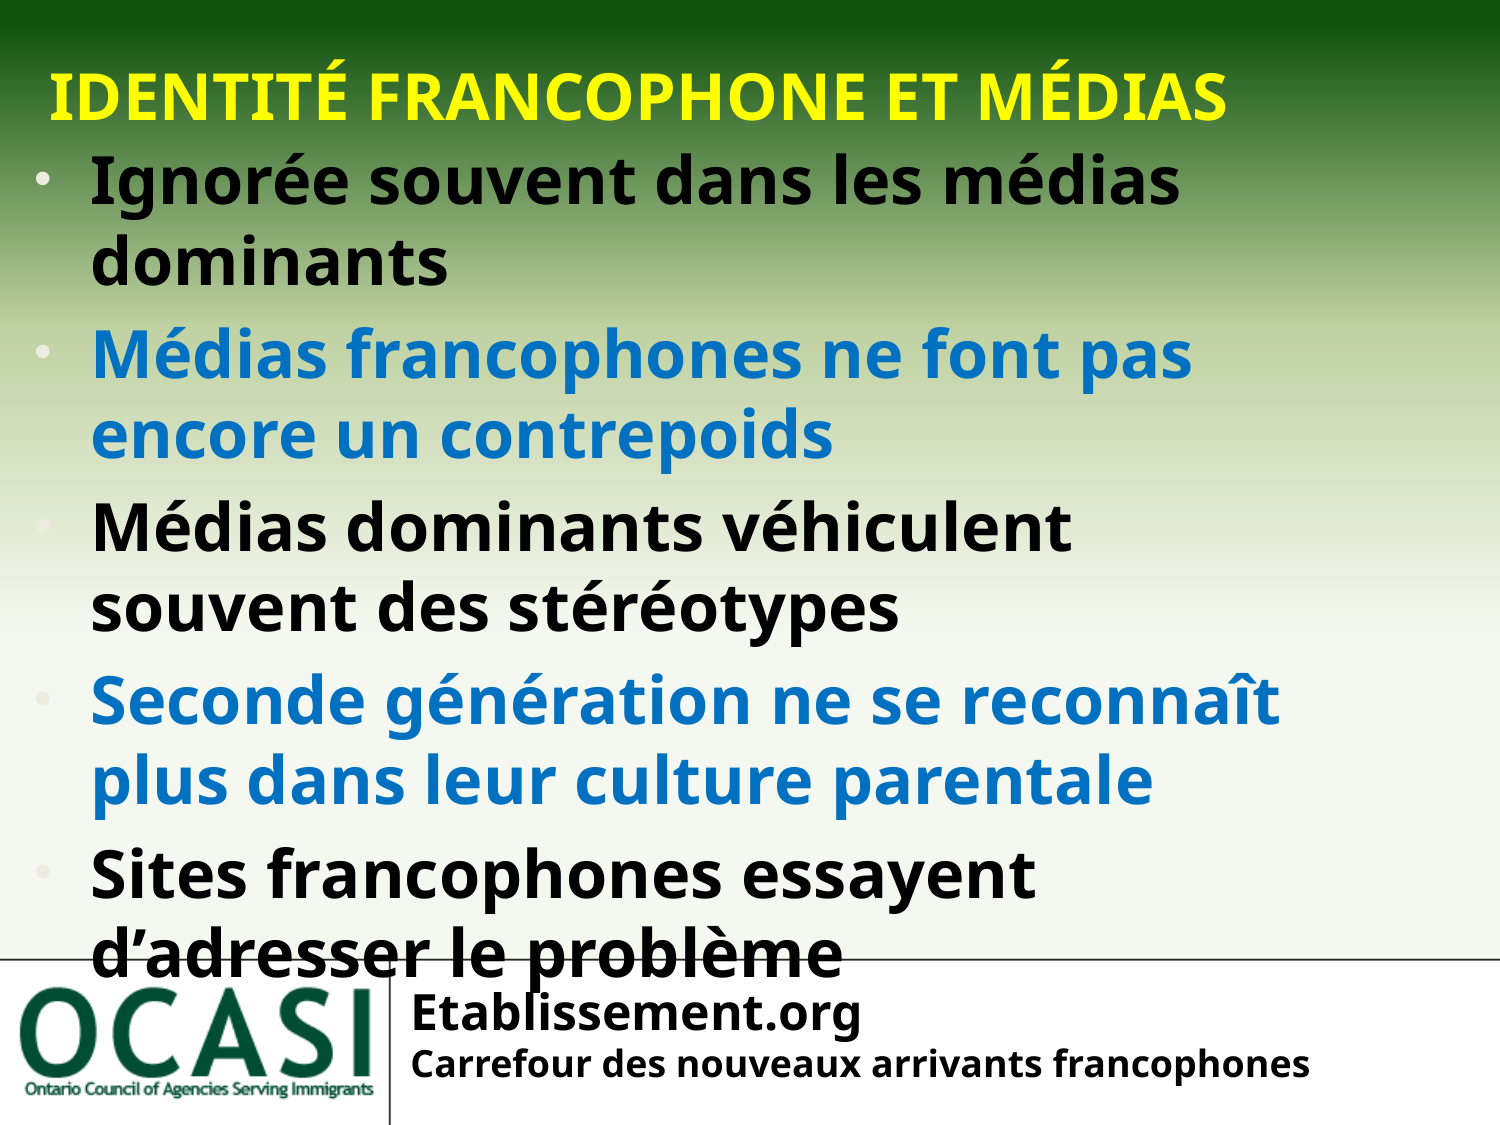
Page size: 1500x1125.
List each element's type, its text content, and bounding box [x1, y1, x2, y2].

text_box IDENTITÉ FRANCOPHONE ET MÉDIAS [19, 30, 1295, 130]
picture [0, 0, 1500, 1125]
text_box Etablissement.org Carrefour des nouveaux arrivants francophones [395, 972, 1400, 1093]
text_box Ignorée souvent dans les médias dominants Médias francophones ne font pas encore un contrepoids Médias dominants véhiculent souvent des stéréotypes Seconde génération ne se reconnaît plus dans leur culture parentale Sites francophones essayent d’adresser le problème [19, 130, 1370, 917]
